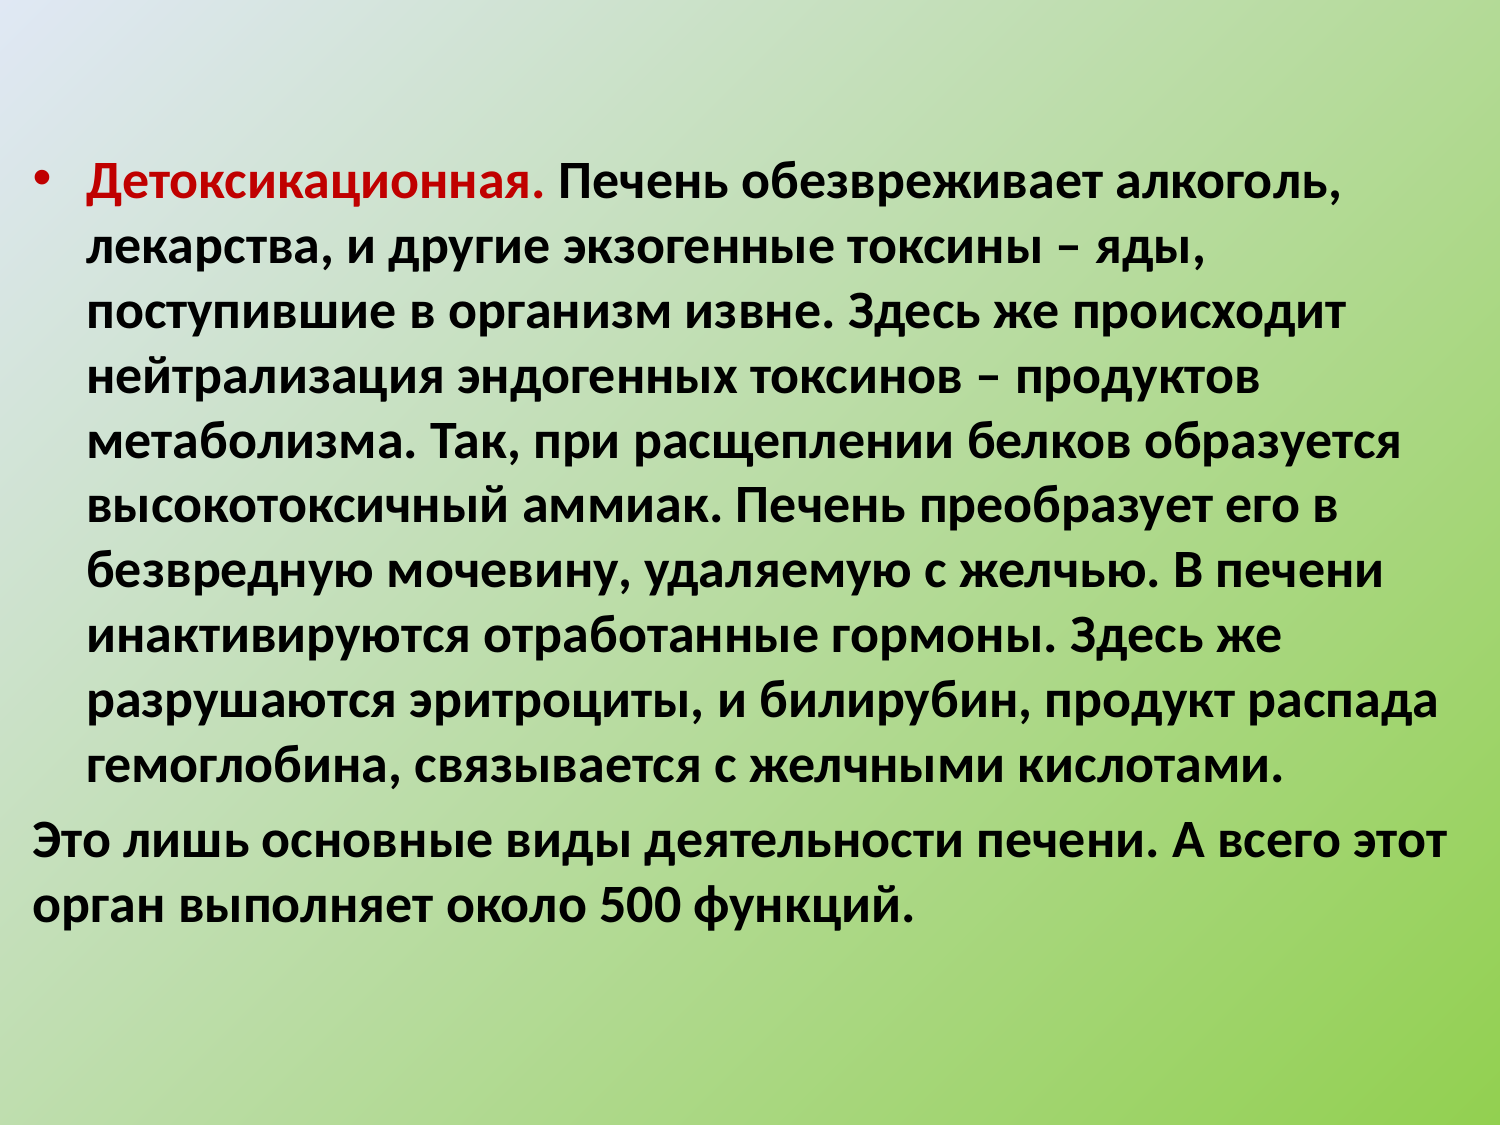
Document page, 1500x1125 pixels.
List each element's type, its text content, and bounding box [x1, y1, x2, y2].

list Детоксикационная. Печень обезвреживает алкоголь, лекарства, и другие экзогенные токсины – яды, поступившие в организм извне. Здесь же происходит нейтрализация эндогенных токсинов – продуктов метаболизма. Так, при расщеплении белков образуется высокотоксичный аммиак. Печень преобразует его в безвредную мочевину, удаляемую с желчью. В печени инактивируются отработанные гормоны. Здесь же разрушаются эритроциты, и билирубин, продукт распада гемоглобина, связывается с желчными кислотами. Это лишь основные виды деятельности печени. А всего этот орган выполняет около 500 функций. [17, 137, 1471, 1005]
